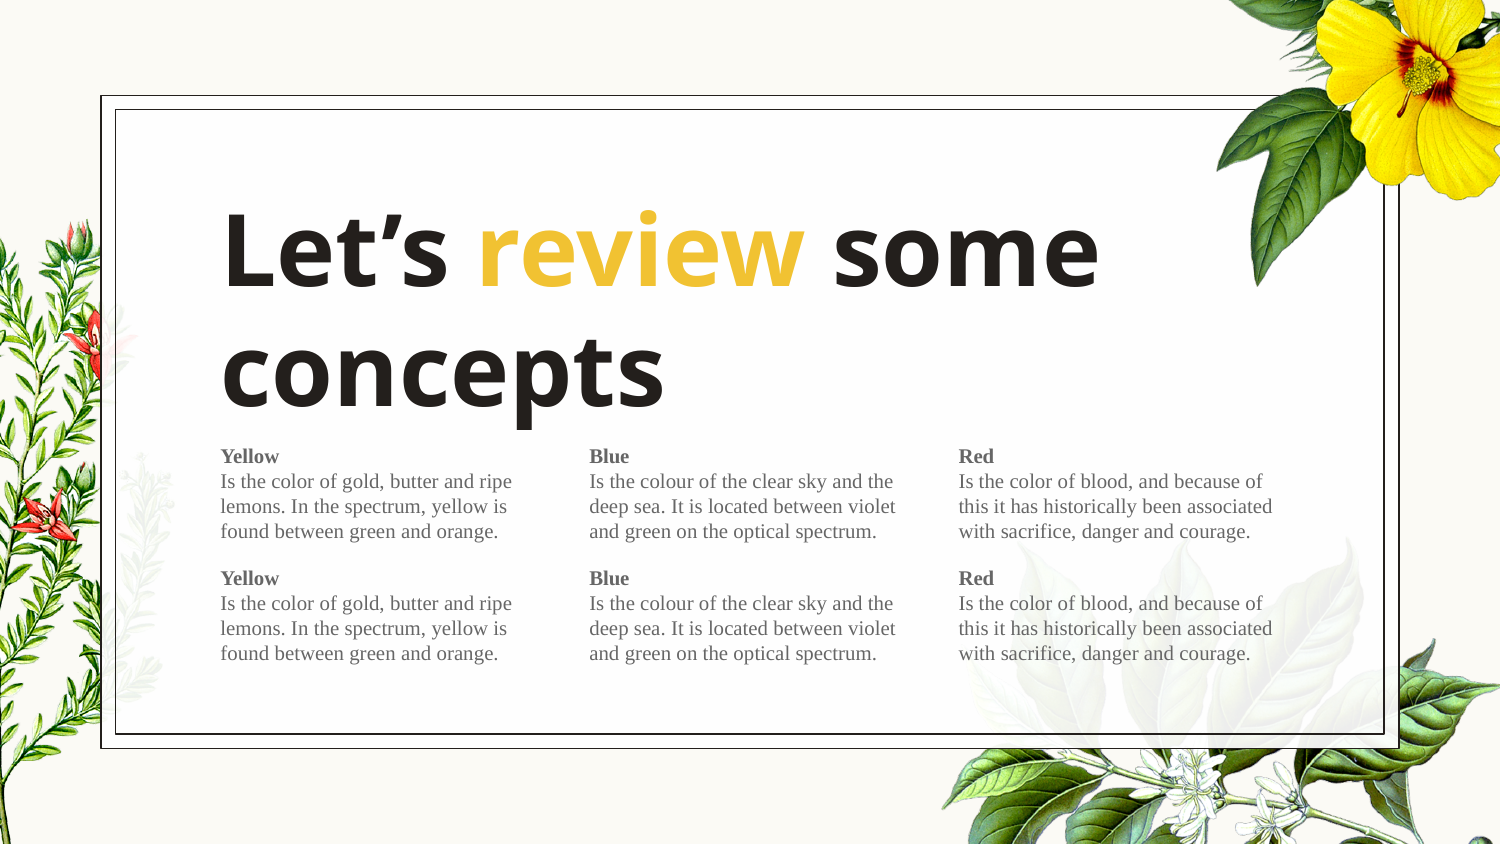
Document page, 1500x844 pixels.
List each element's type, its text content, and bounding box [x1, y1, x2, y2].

title Let’s review some concepts [205, 171, 1295, 328]
list Red Is the color of blood, and because of this it has historically been associated with sacrifice, danger and courage. [943, 428, 1295, 549]
list Yellow Is the color of gold, butter and ripe lemons. In the spectrum, yellow is found between green and orange. [205, 549, 557, 682]
list Red Is the color of blood, and because of this it has historically been associated with sacrifice, danger and courage. [943, 549, 1295, 682]
picture [941, 531, 1500, 844]
picture [0, 218, 192, 844]
list Blue Is the colour of the clear sky and the deep sea. It is located between violet and green on the optical spectrum. [574, 428, 926, 549]
picture [1176, 0, 1500, 287]
list Yellow Is the color of gold, butter and ripe lemons. In the spectrum, yellow is found between green and orange. [205, 428, 557, 549]
list Blue Is the colour of the clear sky and the deep sea. It is located between violet and green on the optical spectrum. [574, 549, 926, 682]
